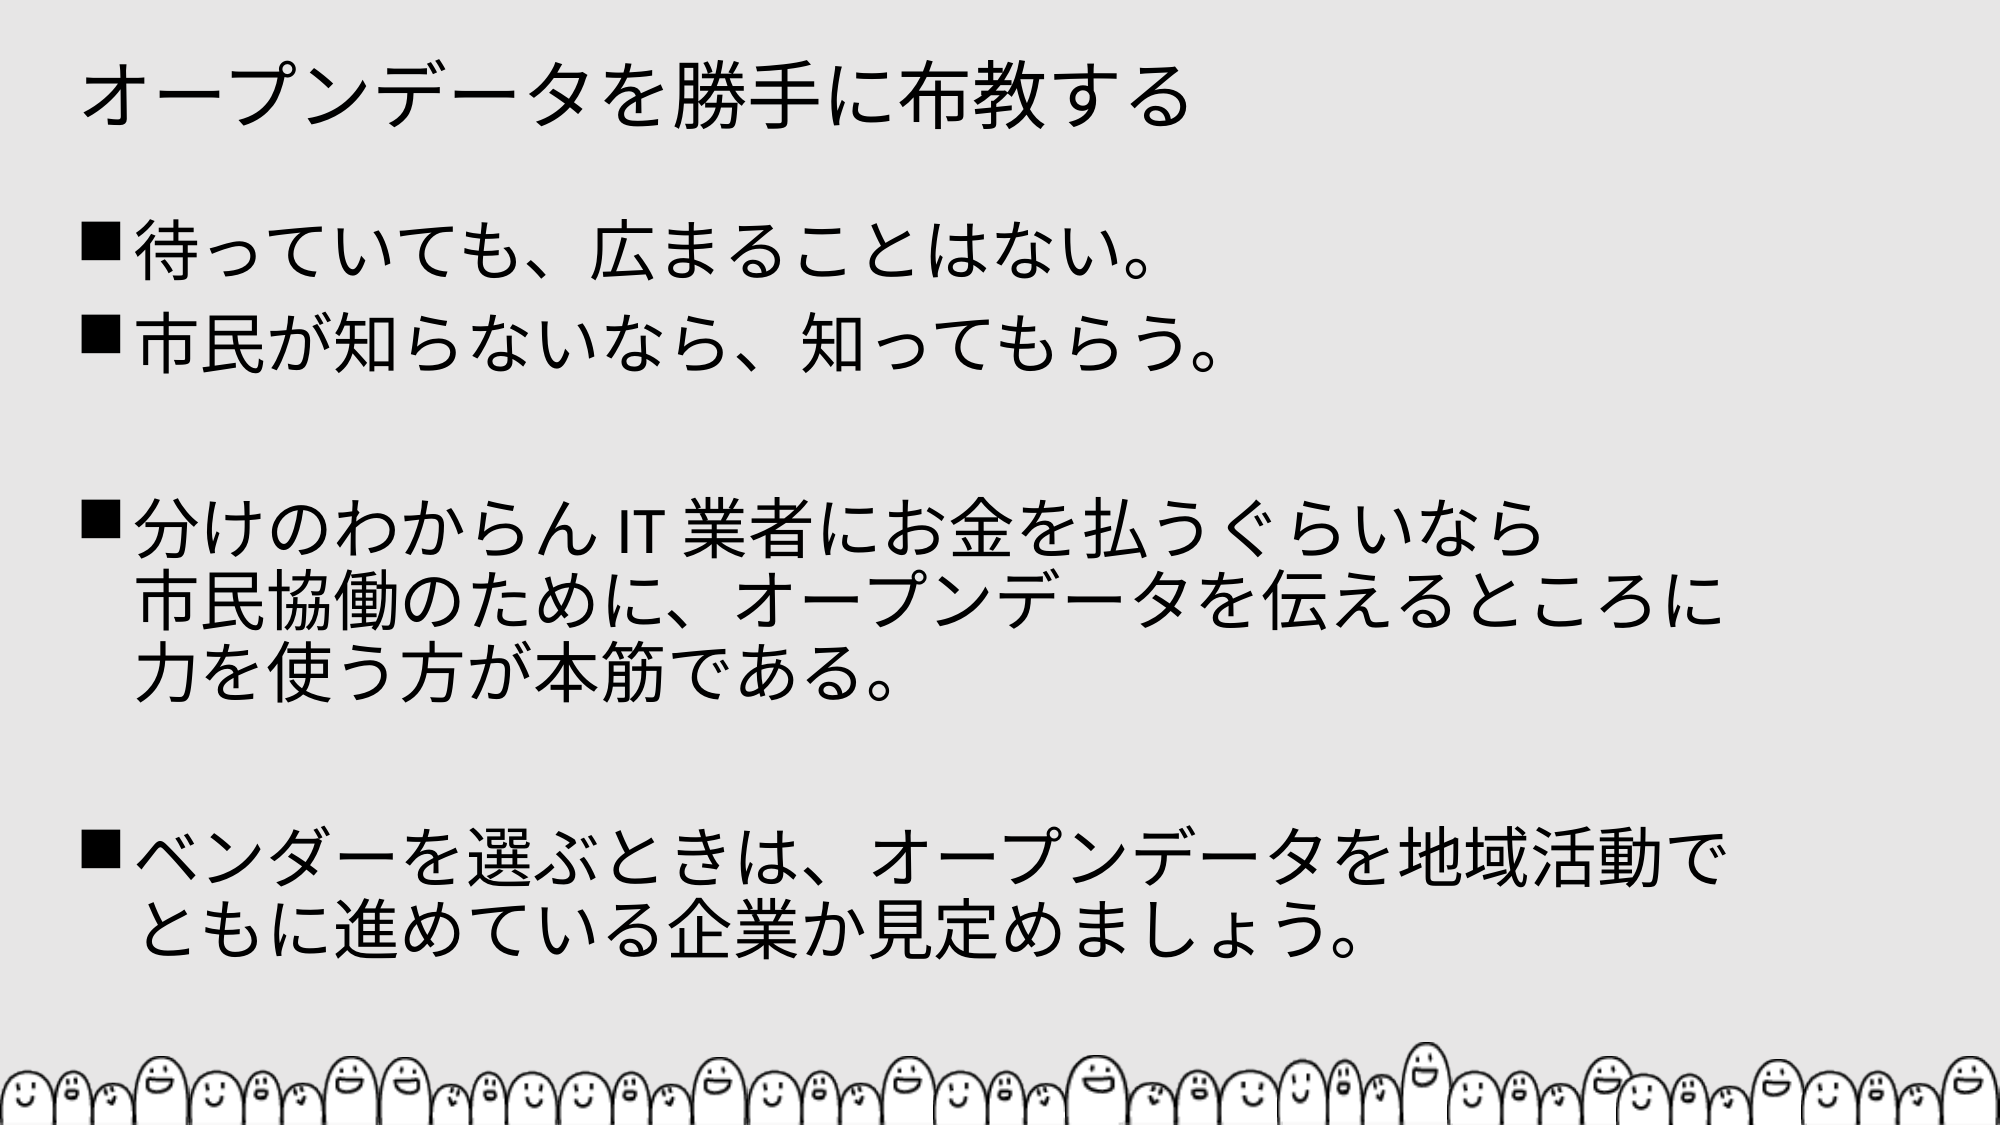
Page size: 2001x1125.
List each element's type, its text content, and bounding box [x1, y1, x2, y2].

list 待っていても、広まることはない。 市民が知らないなら、知ってもらう。 分けのわからんIT業者にお金を払うぐらいなら 市民協働のために、オープンデータを伝えるところに 力を使う方が本筋である。 ベンダーを選ぶときは、オープンデータを地域活動で ともに進めている企業か見定めましょう。 [31, 210, 1969, 1022]
picture [0, 1042, 2000, 1125]
title オープンデータを勝手に布教する [31, 32, 1969, 167]
